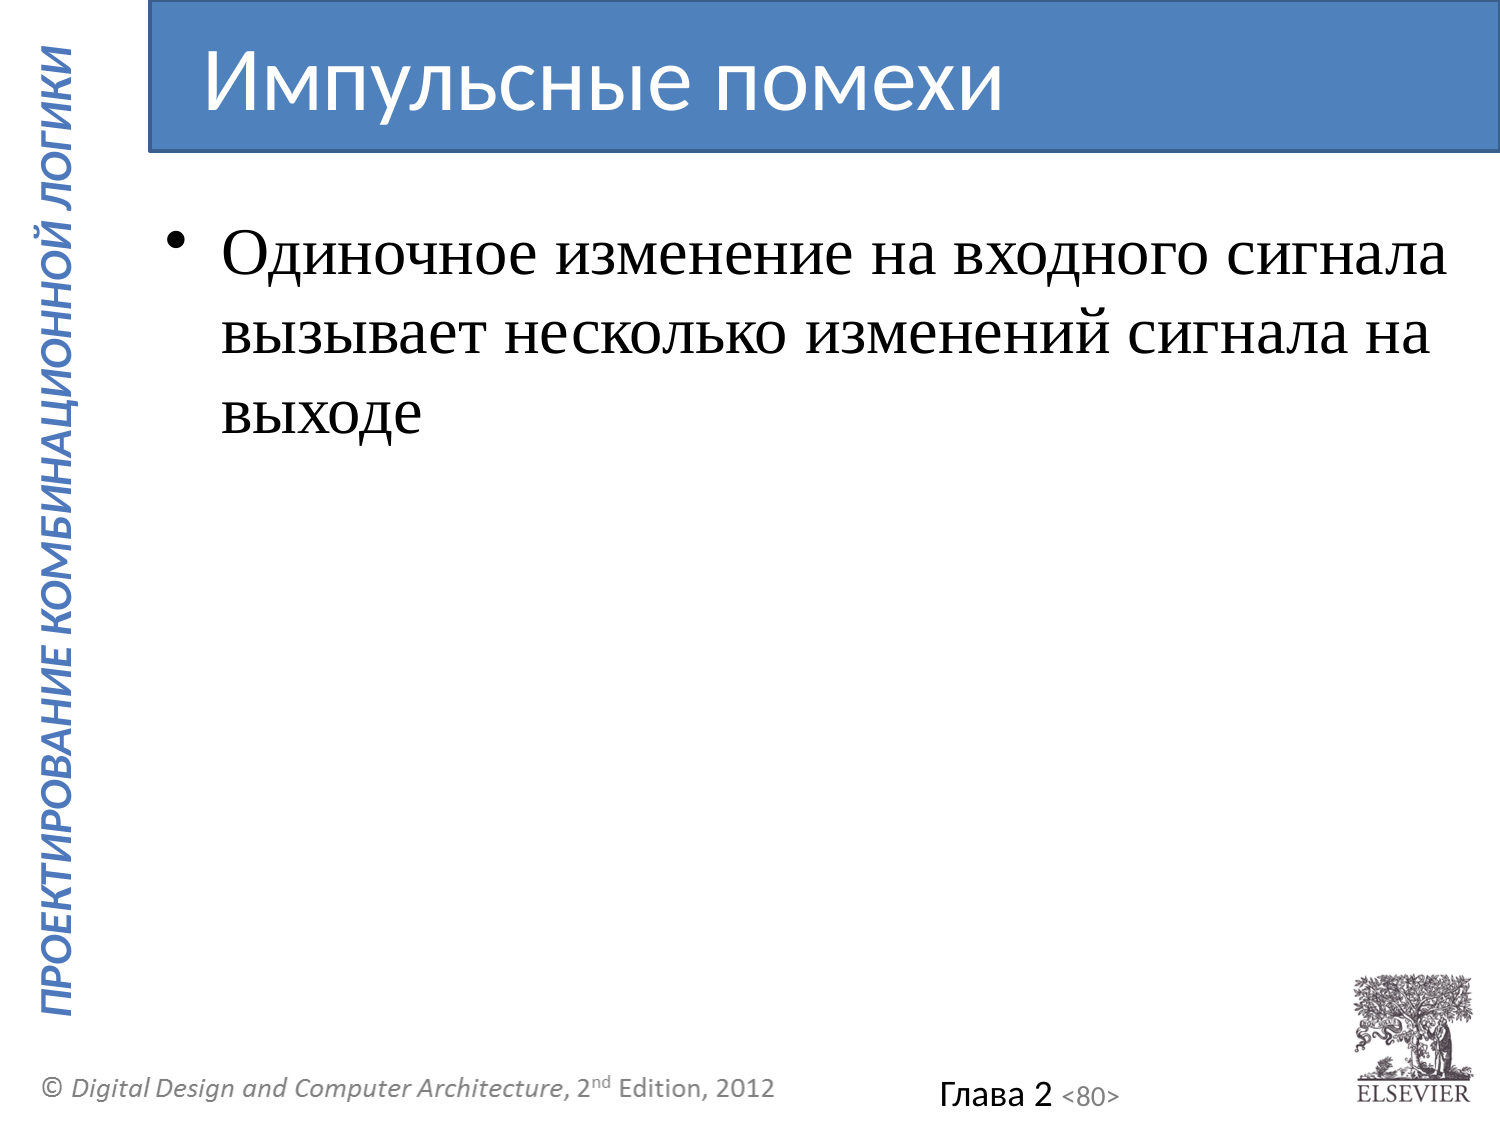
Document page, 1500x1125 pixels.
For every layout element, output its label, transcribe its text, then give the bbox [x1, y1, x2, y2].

text_box Импульсные помехи [187, 11, 1488, 136]
picture [0, 0, 1500, 1125]
text_box Одиночное изменение на входного сигнала вызывает несколько изменений сигнала на выходе [150, 200, 1475, 1050]
